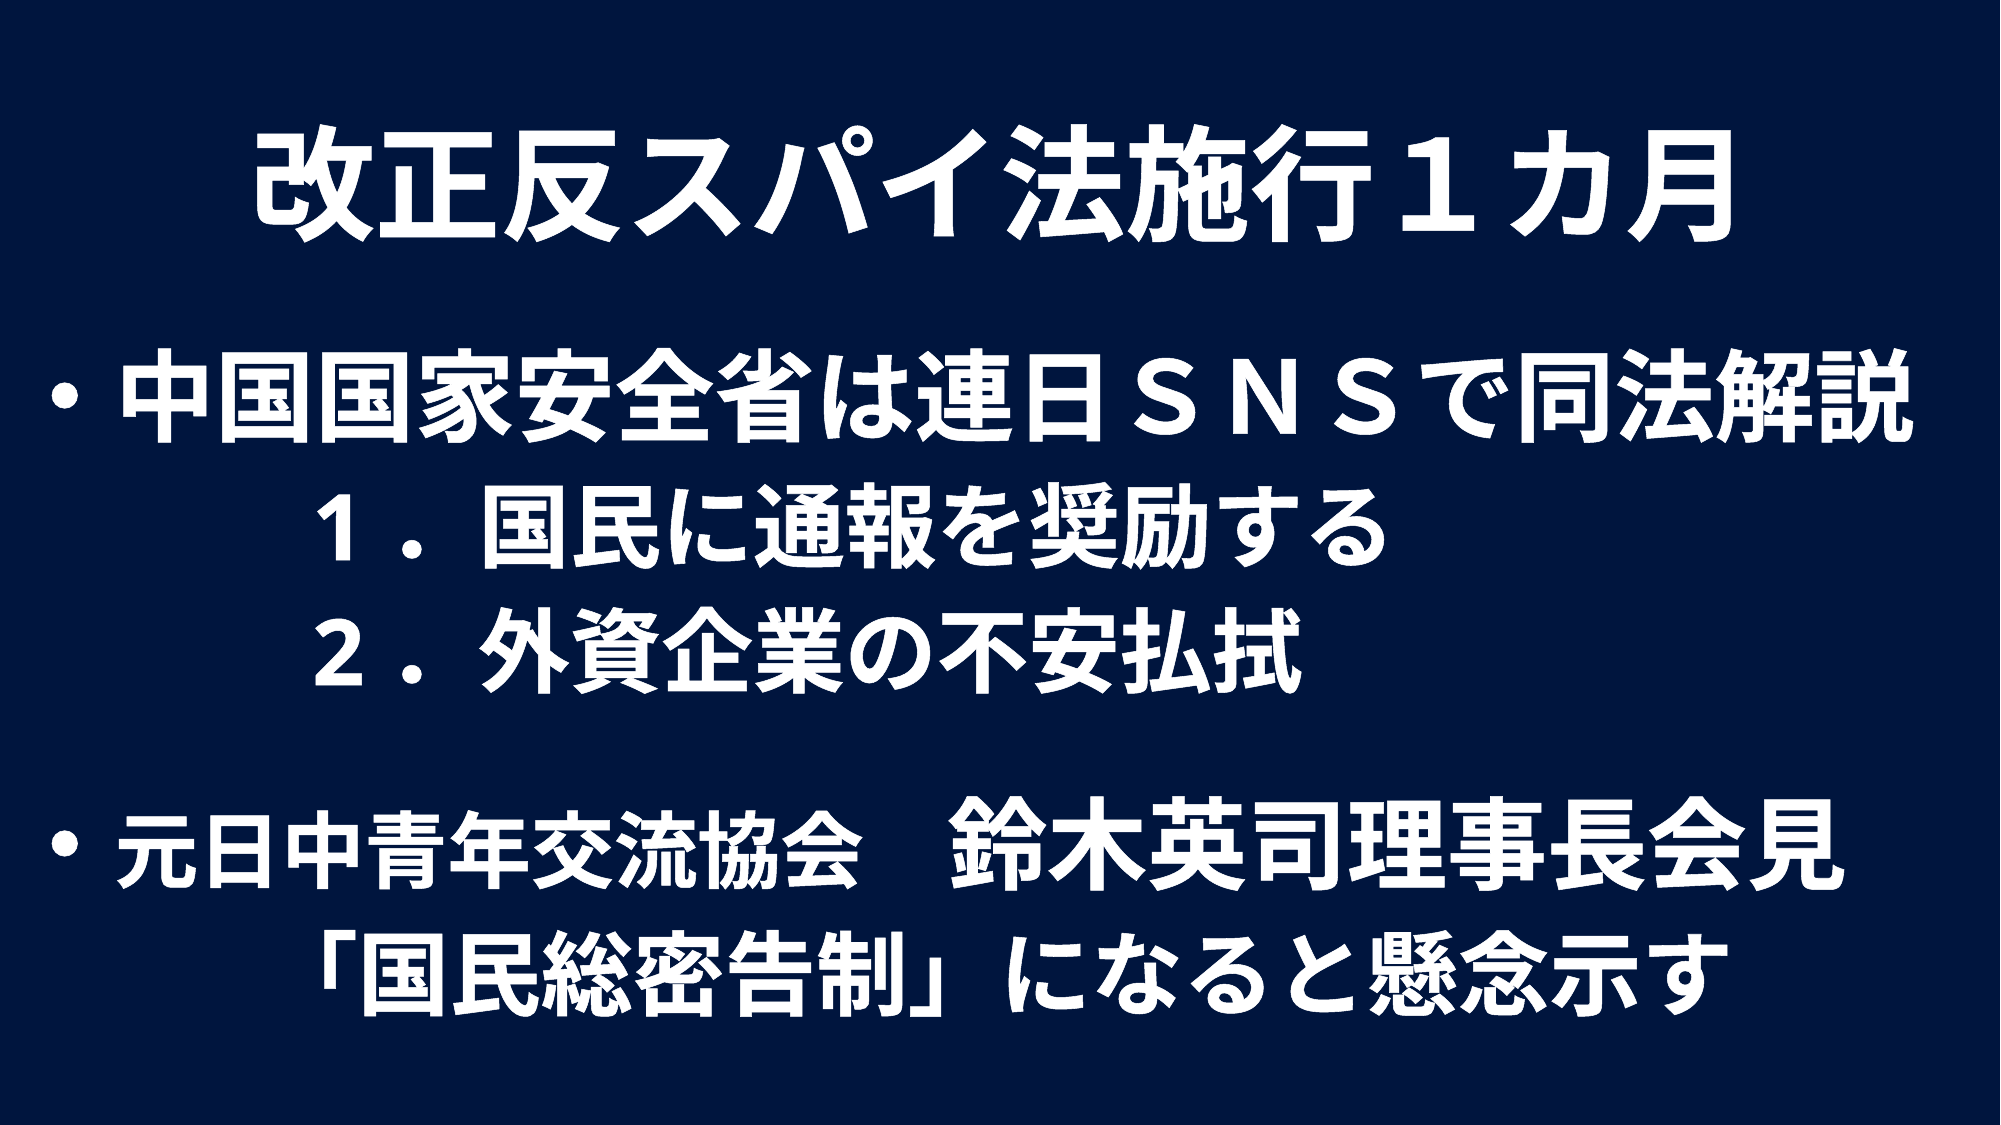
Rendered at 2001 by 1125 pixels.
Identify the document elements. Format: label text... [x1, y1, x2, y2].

text_box 改正反スパイ法施行１カ月 ・中国国家安全省は連日ＳＮＳで同法解説 1．国民に通報を奨励する 2．外資企業の不安払拭 ・元日中青年交流協会 鈴木英司理事長会見 「国民総密告制」になると懸念示す [0, 81, 2000, 1034]
